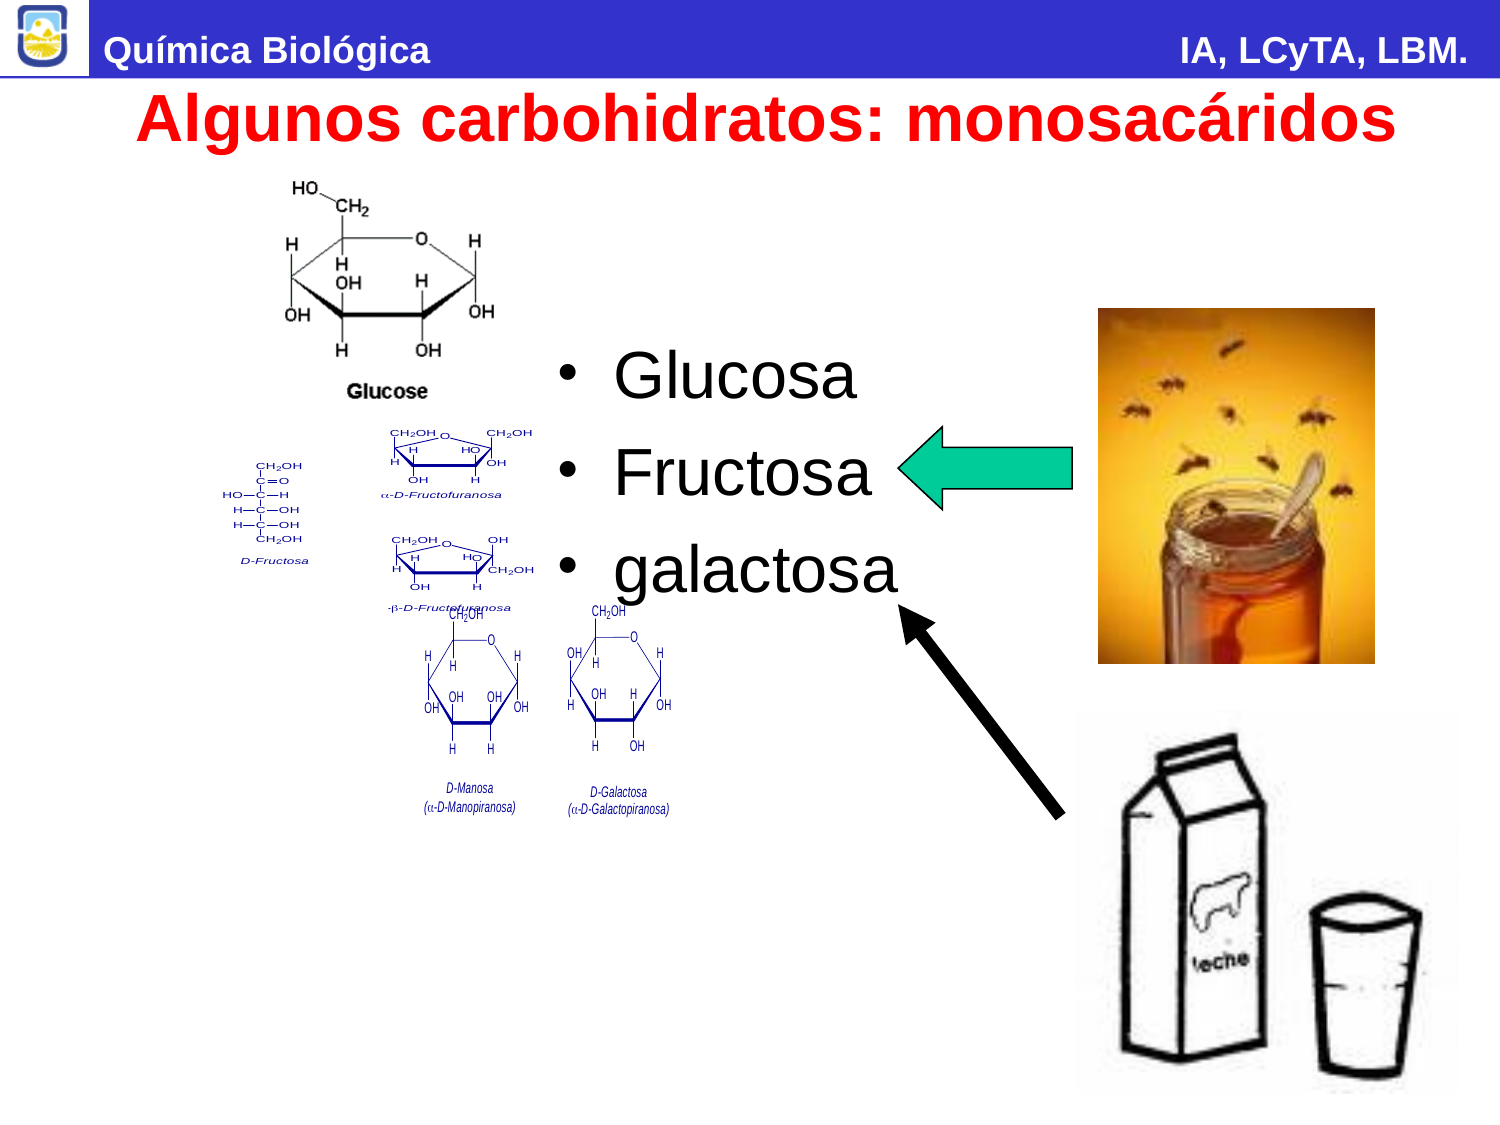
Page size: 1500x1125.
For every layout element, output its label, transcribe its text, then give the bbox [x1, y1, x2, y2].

text_box [897, 604, 1061, 817]
picture [219, 426, 676, 820]
text_box [898, 426, 1073, 510]
title Algunos carbohidratos: monosacáridos [92, 91, 1442, 209]
list Glucosa Fructosa galactosa [542, 324, 935, 672]
picture [1098, 308, 1375, 664]
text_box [0, 0, 1500, 83]
picture [1075, 710, 1459, 1095]
picture [282, 178, 497, 402]
